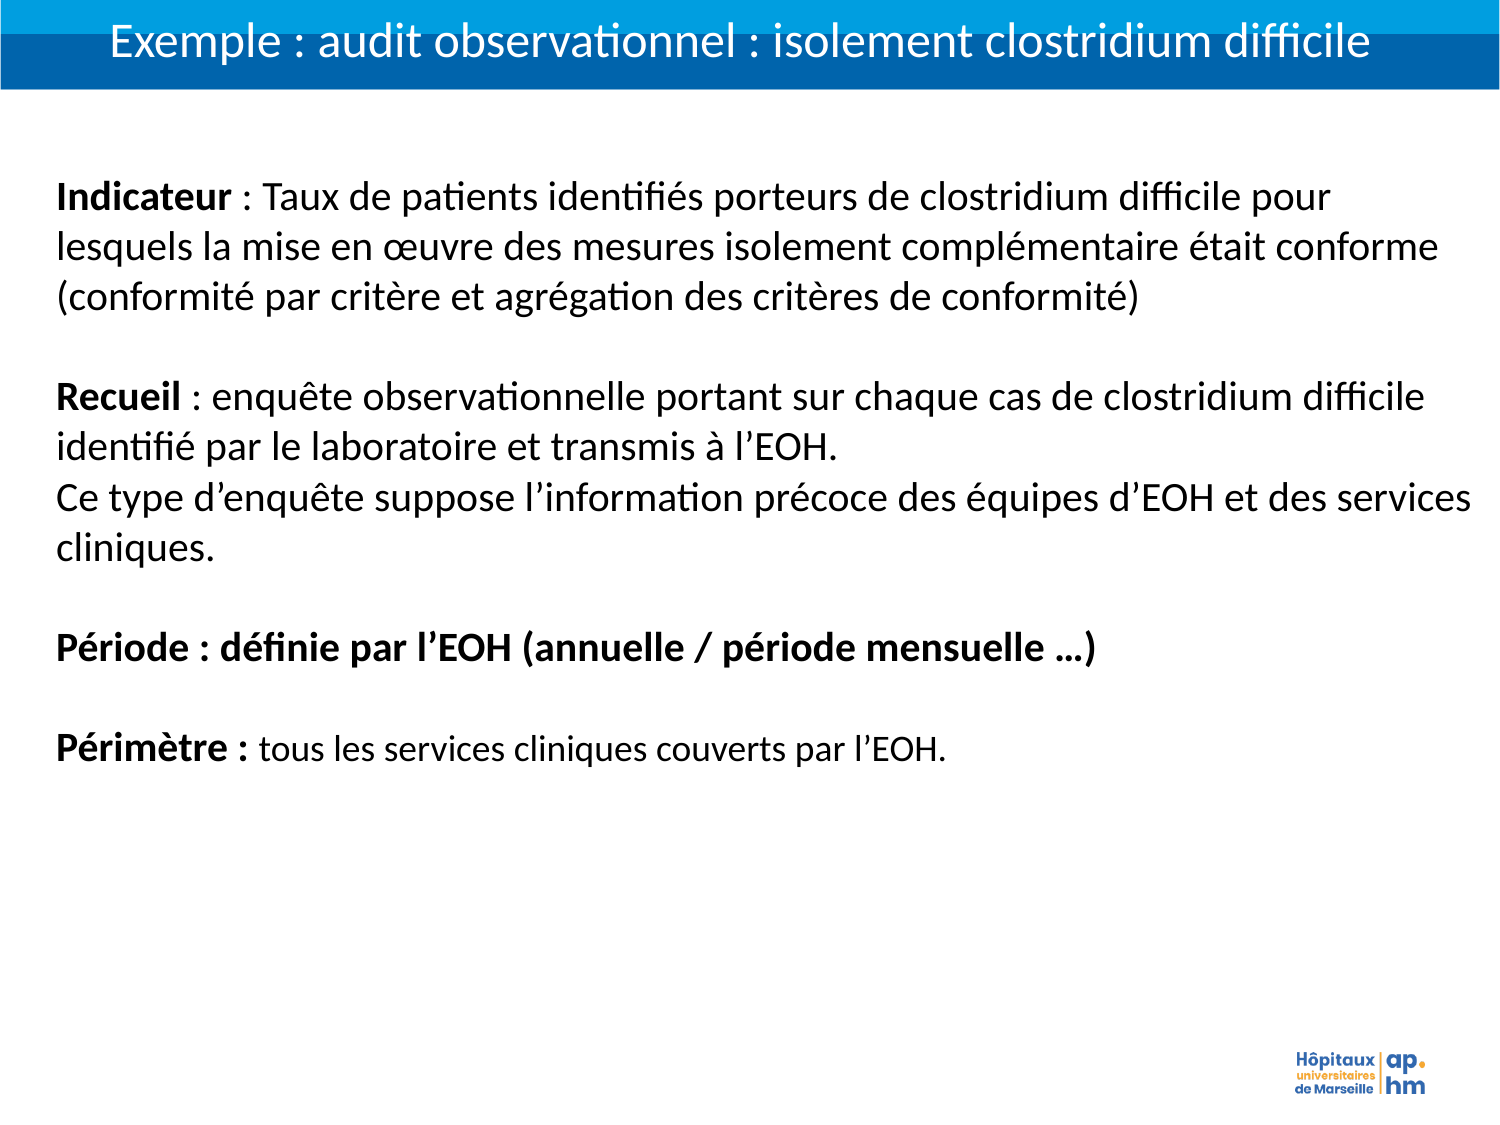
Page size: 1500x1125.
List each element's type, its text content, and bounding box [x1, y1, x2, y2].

picture [0, 35, 1500, 101]
text_box Indicateur : Taux de patients identifiés porteurs de clostridium difficile pour lesquels la mise en œuvre des mesures isolement complémentaire était conforme (conformité par critère et agrégation des critères de conformité) Recueil : enquête observationnelle portant sur chaque cas de clostridium difficile identifié par le laboratoire et transmis à l’EOH. Ce type d’enquête suppose l’information précoce des équipes d’EOH et des services cliniques. Période : définie par l’EOH (annuelle / période mensuelle …) Périmètre : tous les services cliniques couverts par l’EOH. [41, 101, 1493, 882]
picture [1295, 1052, 1425, 1094]
title Exemple : audit observationnel : isolement clostridium difficile [0, 0, 1493, 77]
